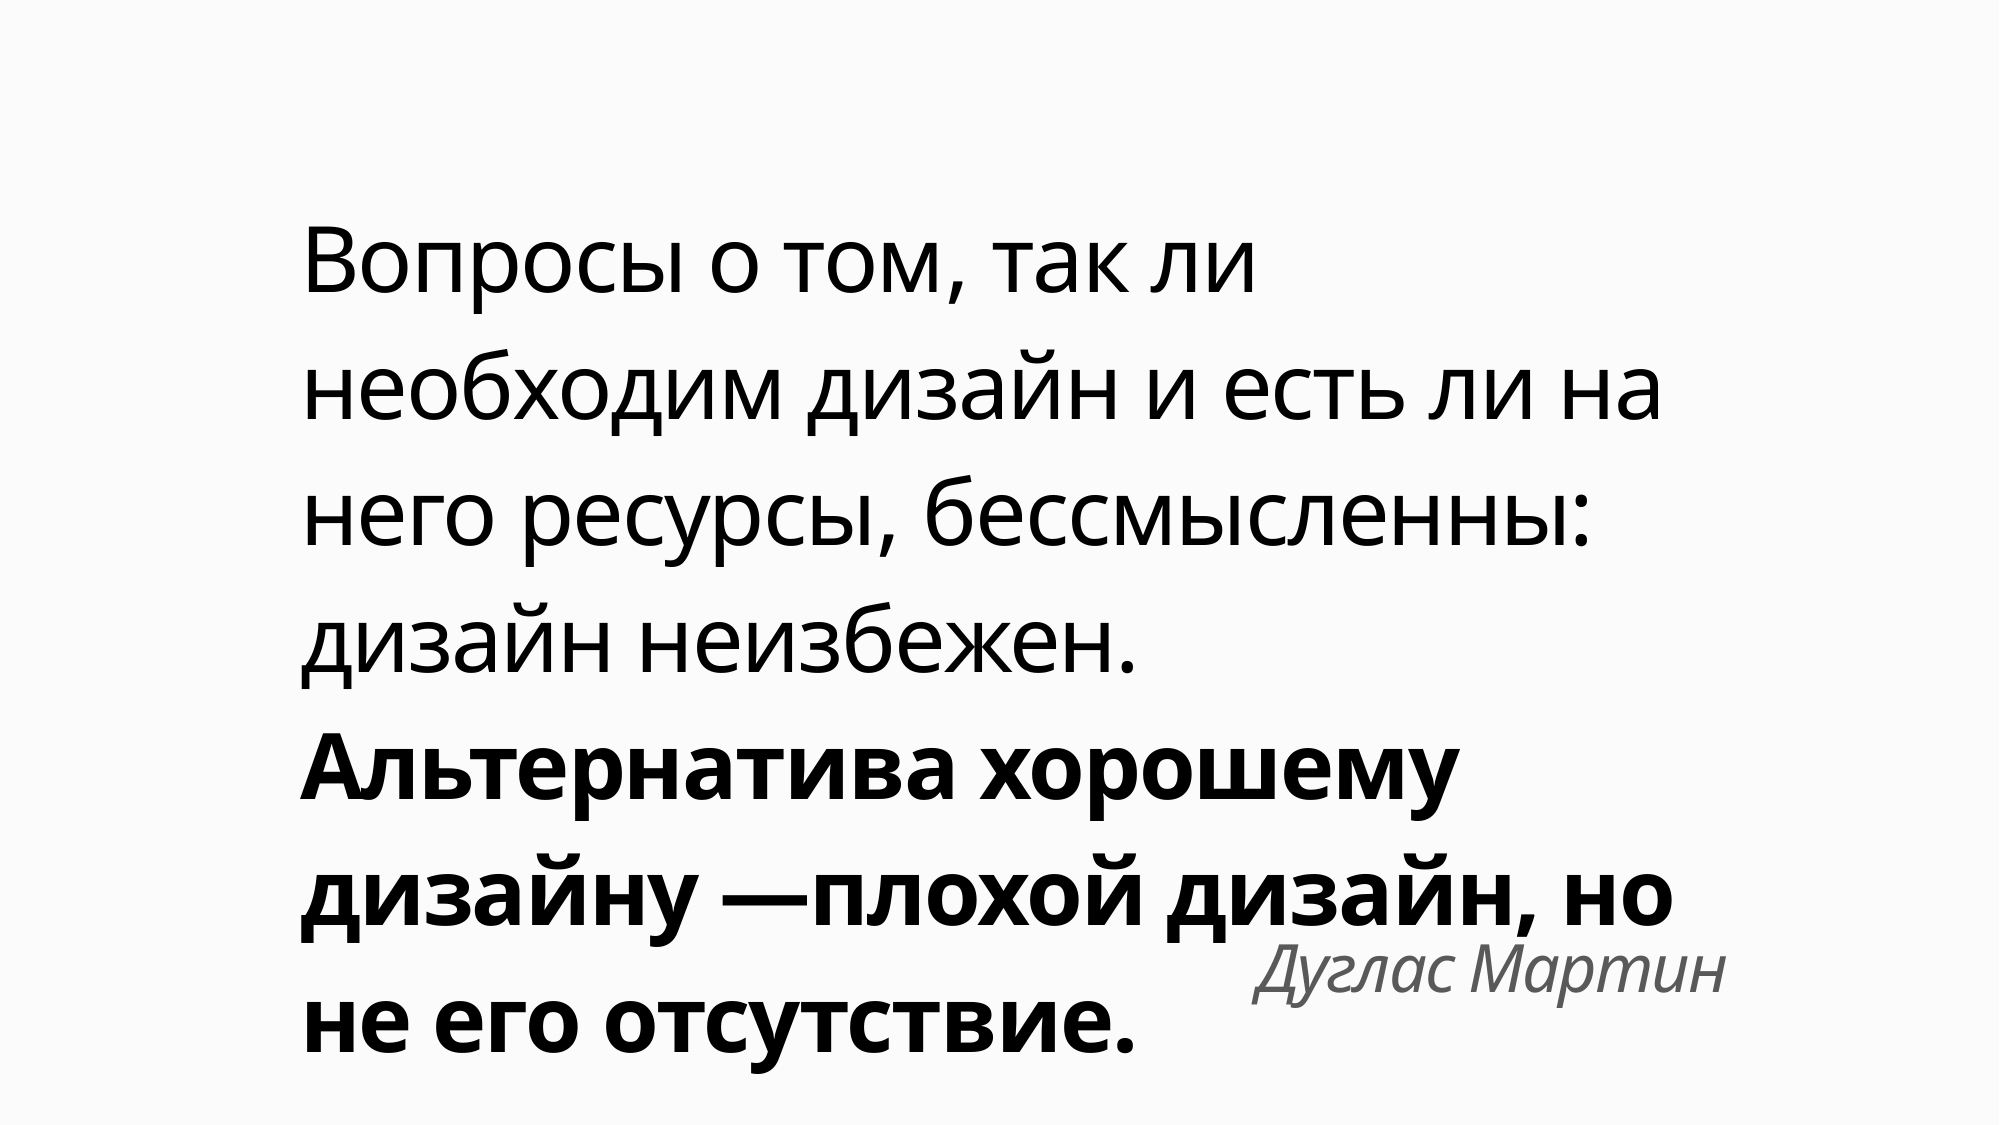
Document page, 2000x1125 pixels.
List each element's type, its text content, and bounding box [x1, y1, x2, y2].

text_box Дуглас Мартин [1257, 879, 1800, 1007]
title Вопросы о том, так ли необходим дизайн и есть ли на него ресурсы, бессмысленны: дизайн неизбежен. Альтернатива хорошему дизайну —плохой дизайн, но не его отсутствие. [300, 184, 1744, 826]
